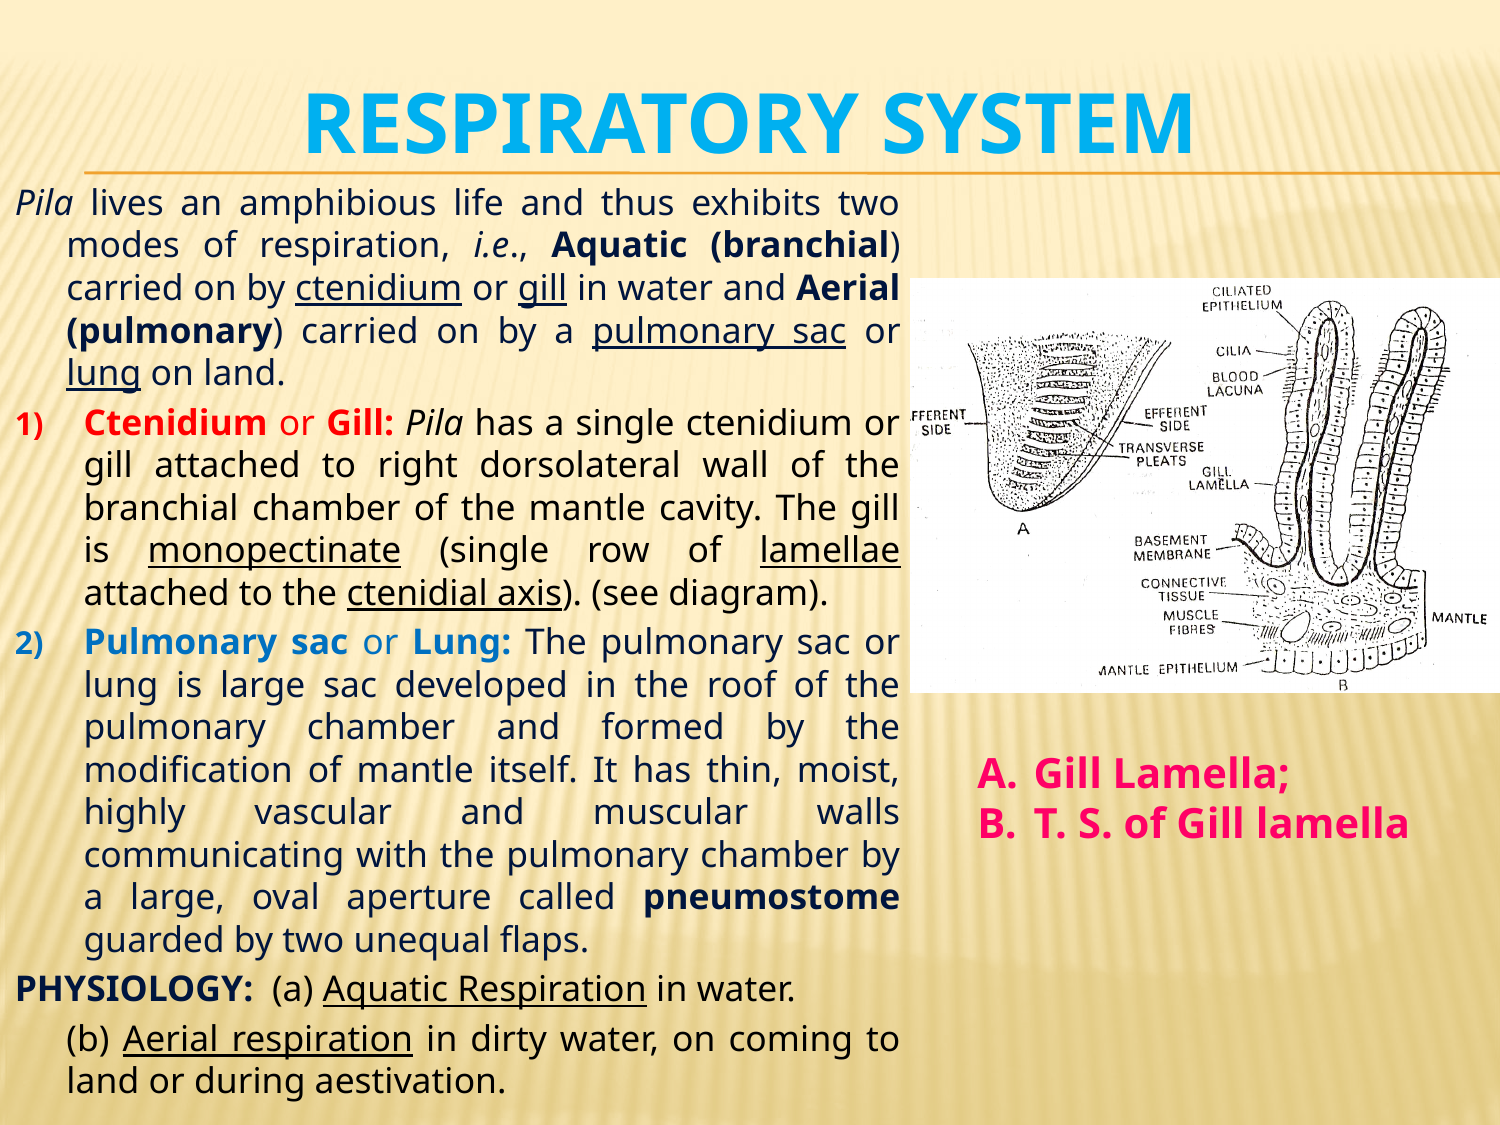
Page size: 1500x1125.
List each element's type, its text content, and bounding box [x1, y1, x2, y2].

text_box Gill Lamella; T. S. of Gill lamella [962, 739, 1453, 855]
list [909, 278, 1500, 693]
list Pila lives an amphibious life and thus exhibits two modes of respiration, i.e., Aquatic (branchial) carried on by ctenidium or gill in water and Aerial (pulmonary) carried on by a pulmonary sac or lung on land. Ctenidium or Gill: Pila has a single ctenidium or gill attached to right dorsolateral wall of the branchial chamber of the mantle cavity. The gill is monopectinate (single row of lamellae attached to the ctenidial axis). (see diagram). Pulmonary sac or Lung: The pulmonary sac or lung is large sac developed in the roof of the pulmonary chamber and formed by the modification of mantle itself. It has thin, moist, highly vascular and muscular walls communicating with the pulmonary chamber by a large, oval aperture called pneumostome guarded by two unequal flaps. PHYSIOLOGY: (a) Aquatic Respiration in water. (b) Aerial respiration in dirty water, on coming to land or during aestivation. [0, 172, 916, 1125]
title Respiratory System [0, 66, 1500, 173]
